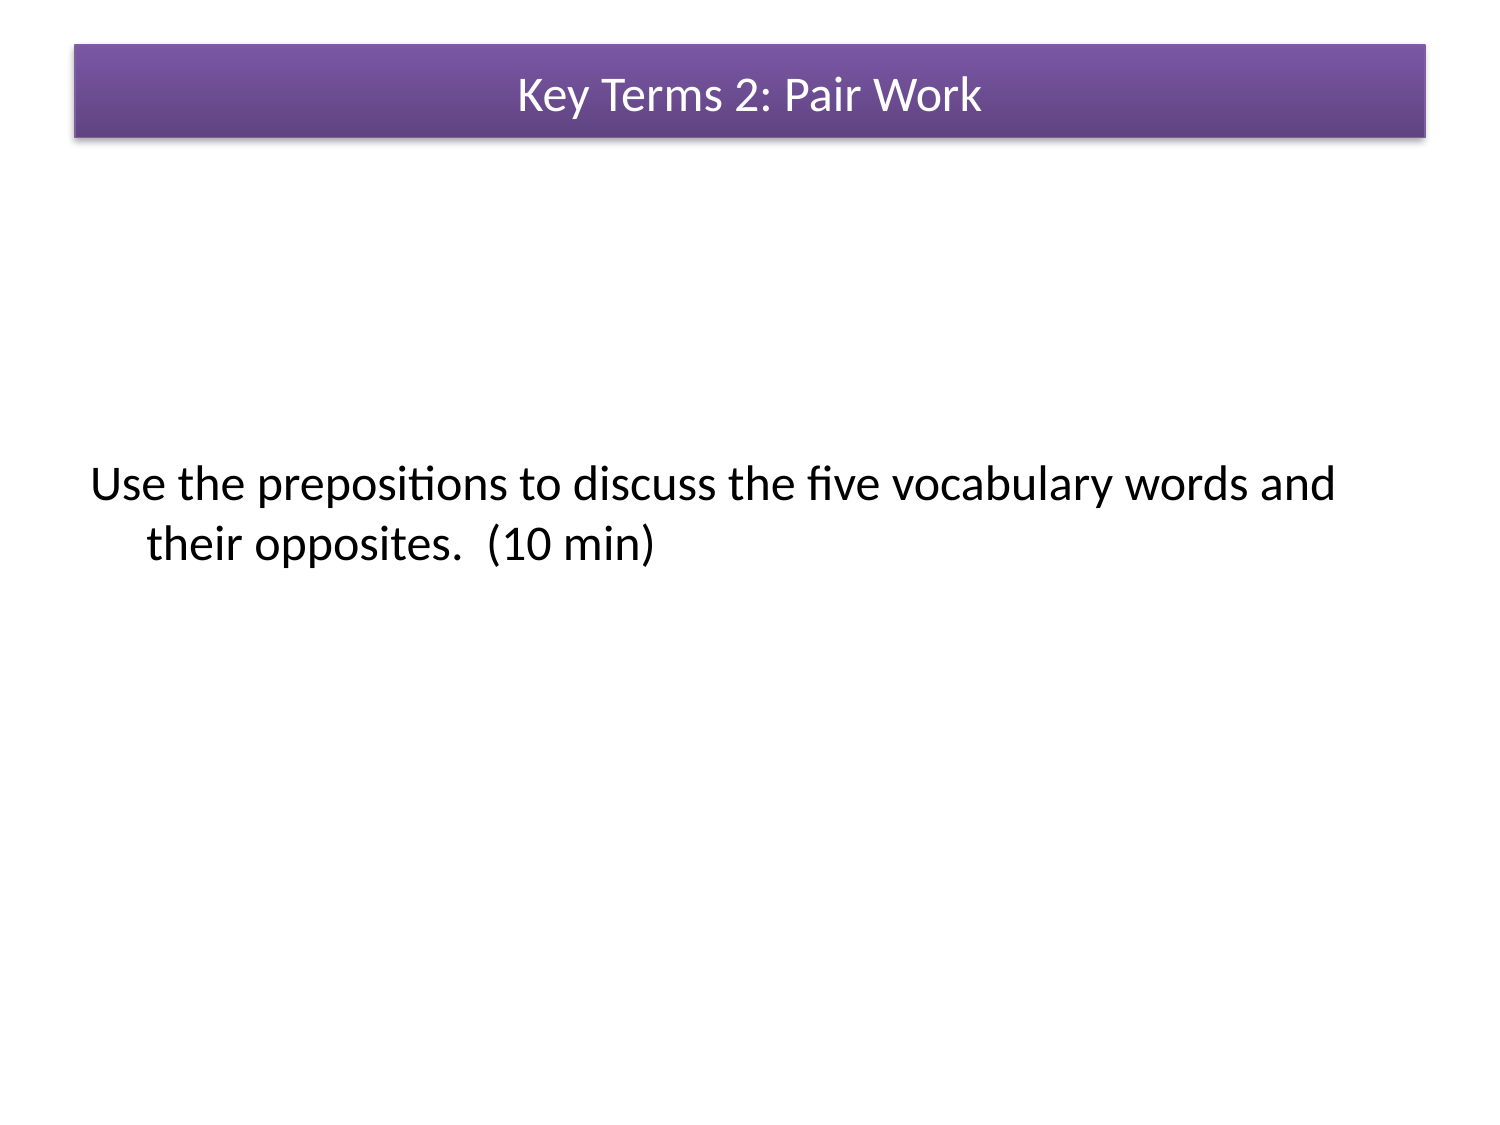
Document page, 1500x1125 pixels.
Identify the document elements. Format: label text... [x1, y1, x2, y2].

title Key Terms 2: Pair Work [74, 44, 1426, 138]
list Use the prepositions to discuss the five vocabulary words and their opposites. (10 min) [75, 162, 1425, 1005]
